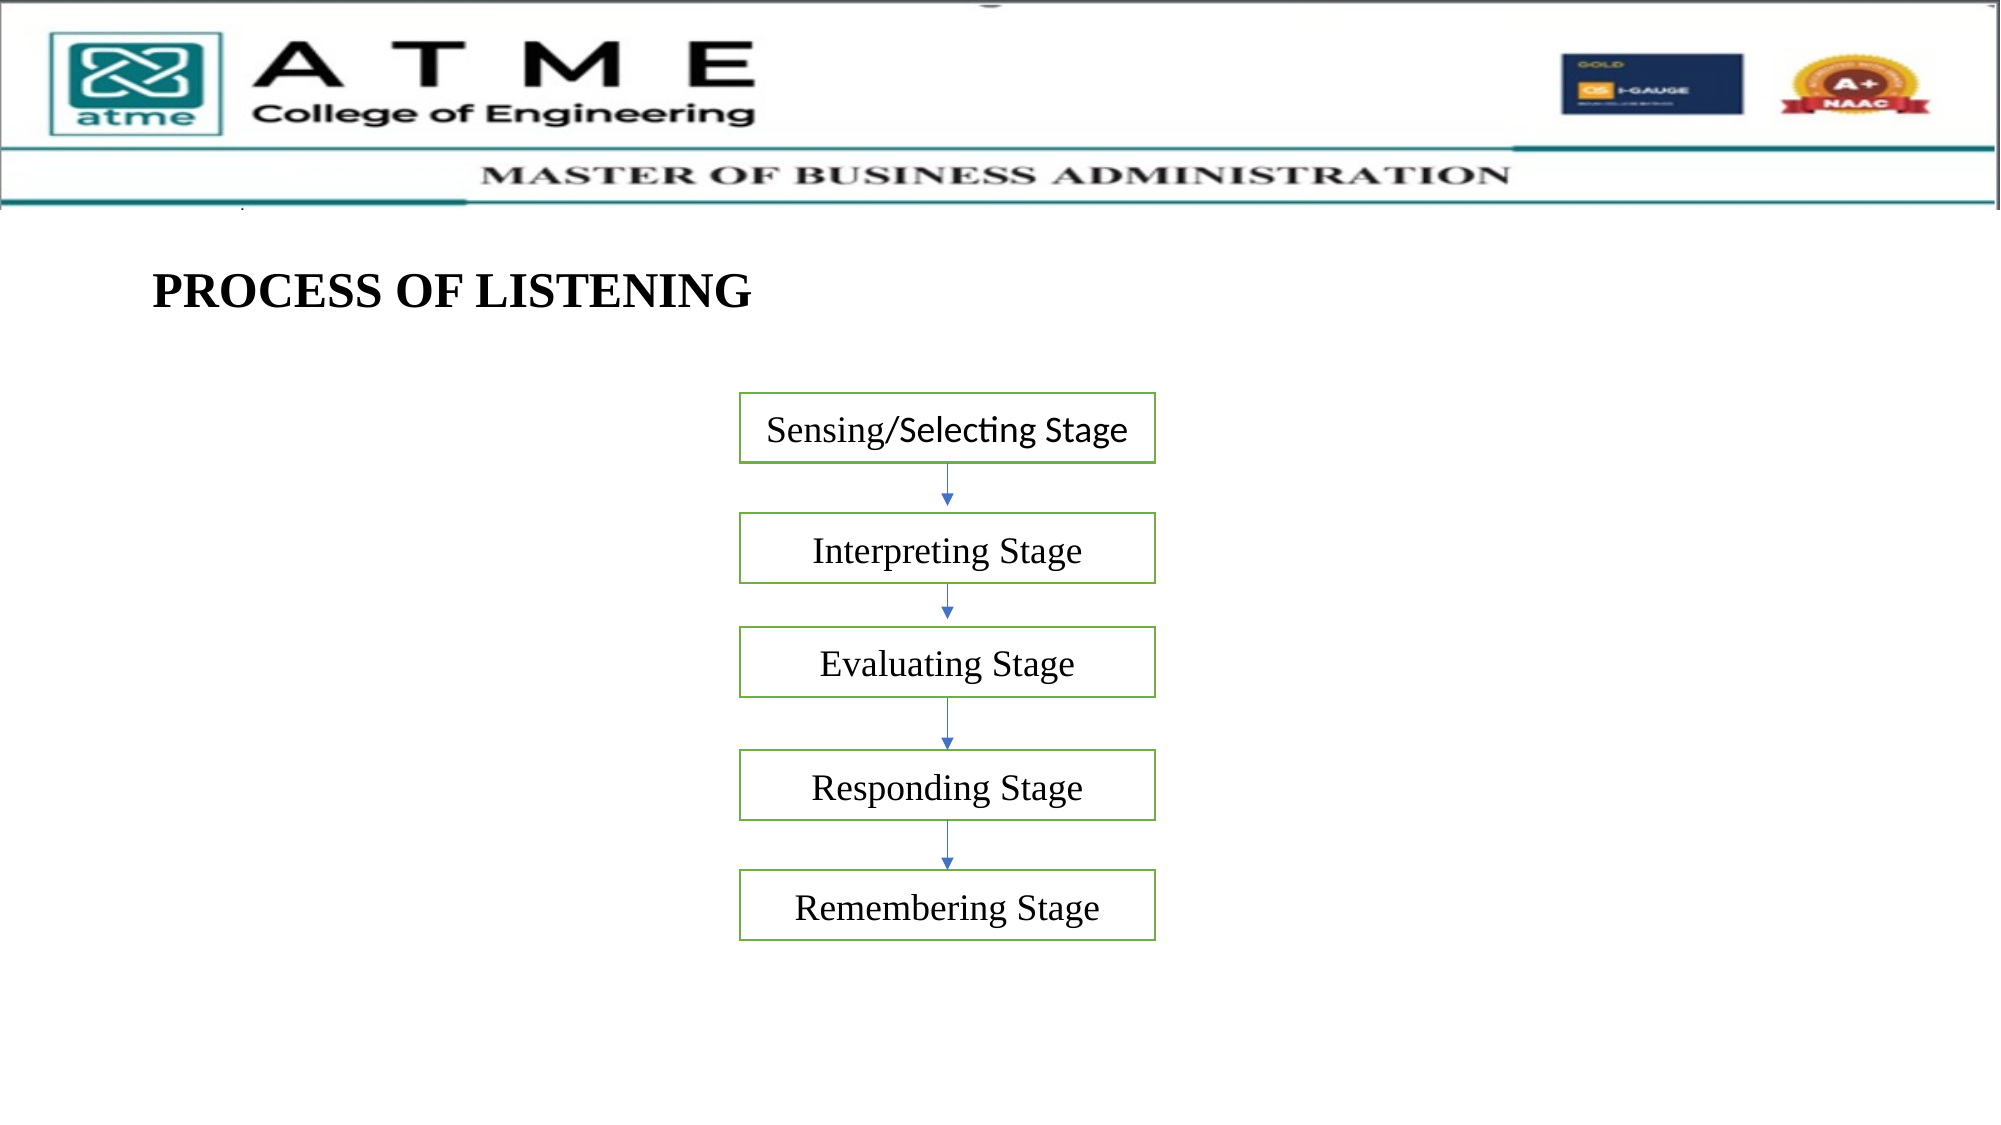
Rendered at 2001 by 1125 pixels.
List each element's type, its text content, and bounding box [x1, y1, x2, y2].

text_box Sensing/Selecting Stage [739, 392, 1156, 464]
text_box Remembering Stage [739, 869, 1156, 941]
text_box Evaluating Stage [739, 626, 1156, 698]
list PROCESS OF LISTENING [137, 256, 1863, 1014]
picture [0, 0, 2000, 210]
text_box Responding Stage [739, 749, 1156, 821]
text_box Interpreting Stage [739, 512, 1156, 584]
